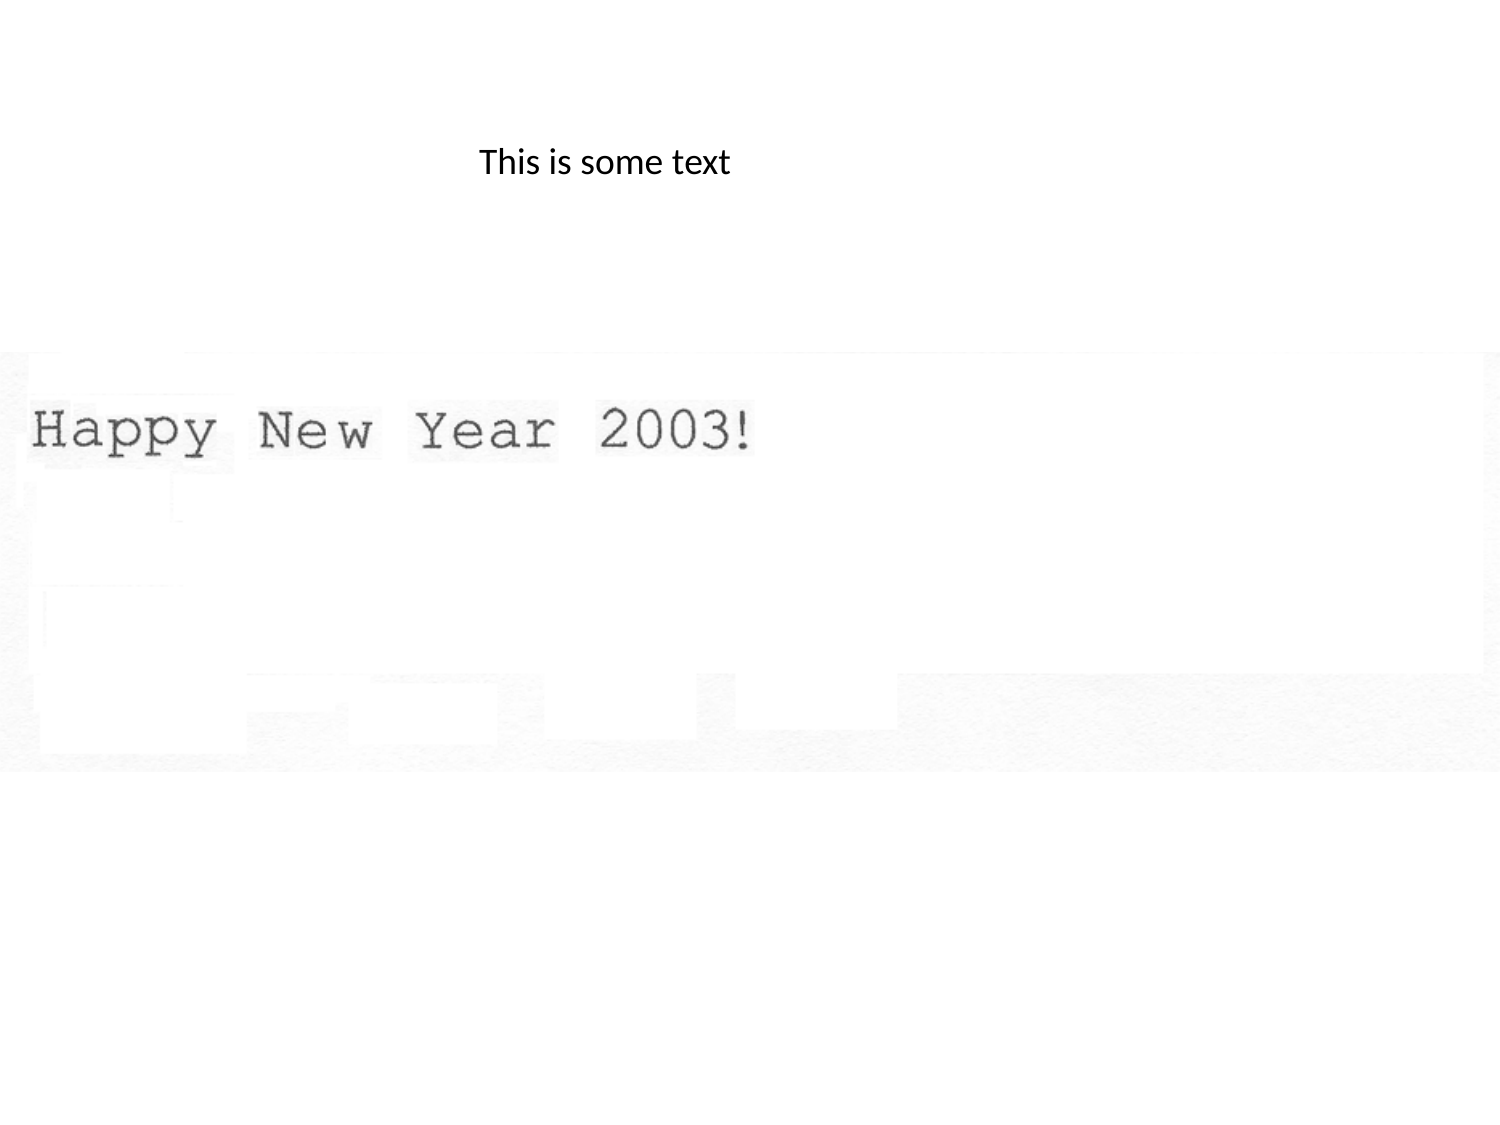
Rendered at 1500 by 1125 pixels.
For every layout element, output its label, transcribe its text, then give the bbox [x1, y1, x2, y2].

picture [0, 351, 1500, 772]
text_box This is some text [464, 129, 747, 190]
